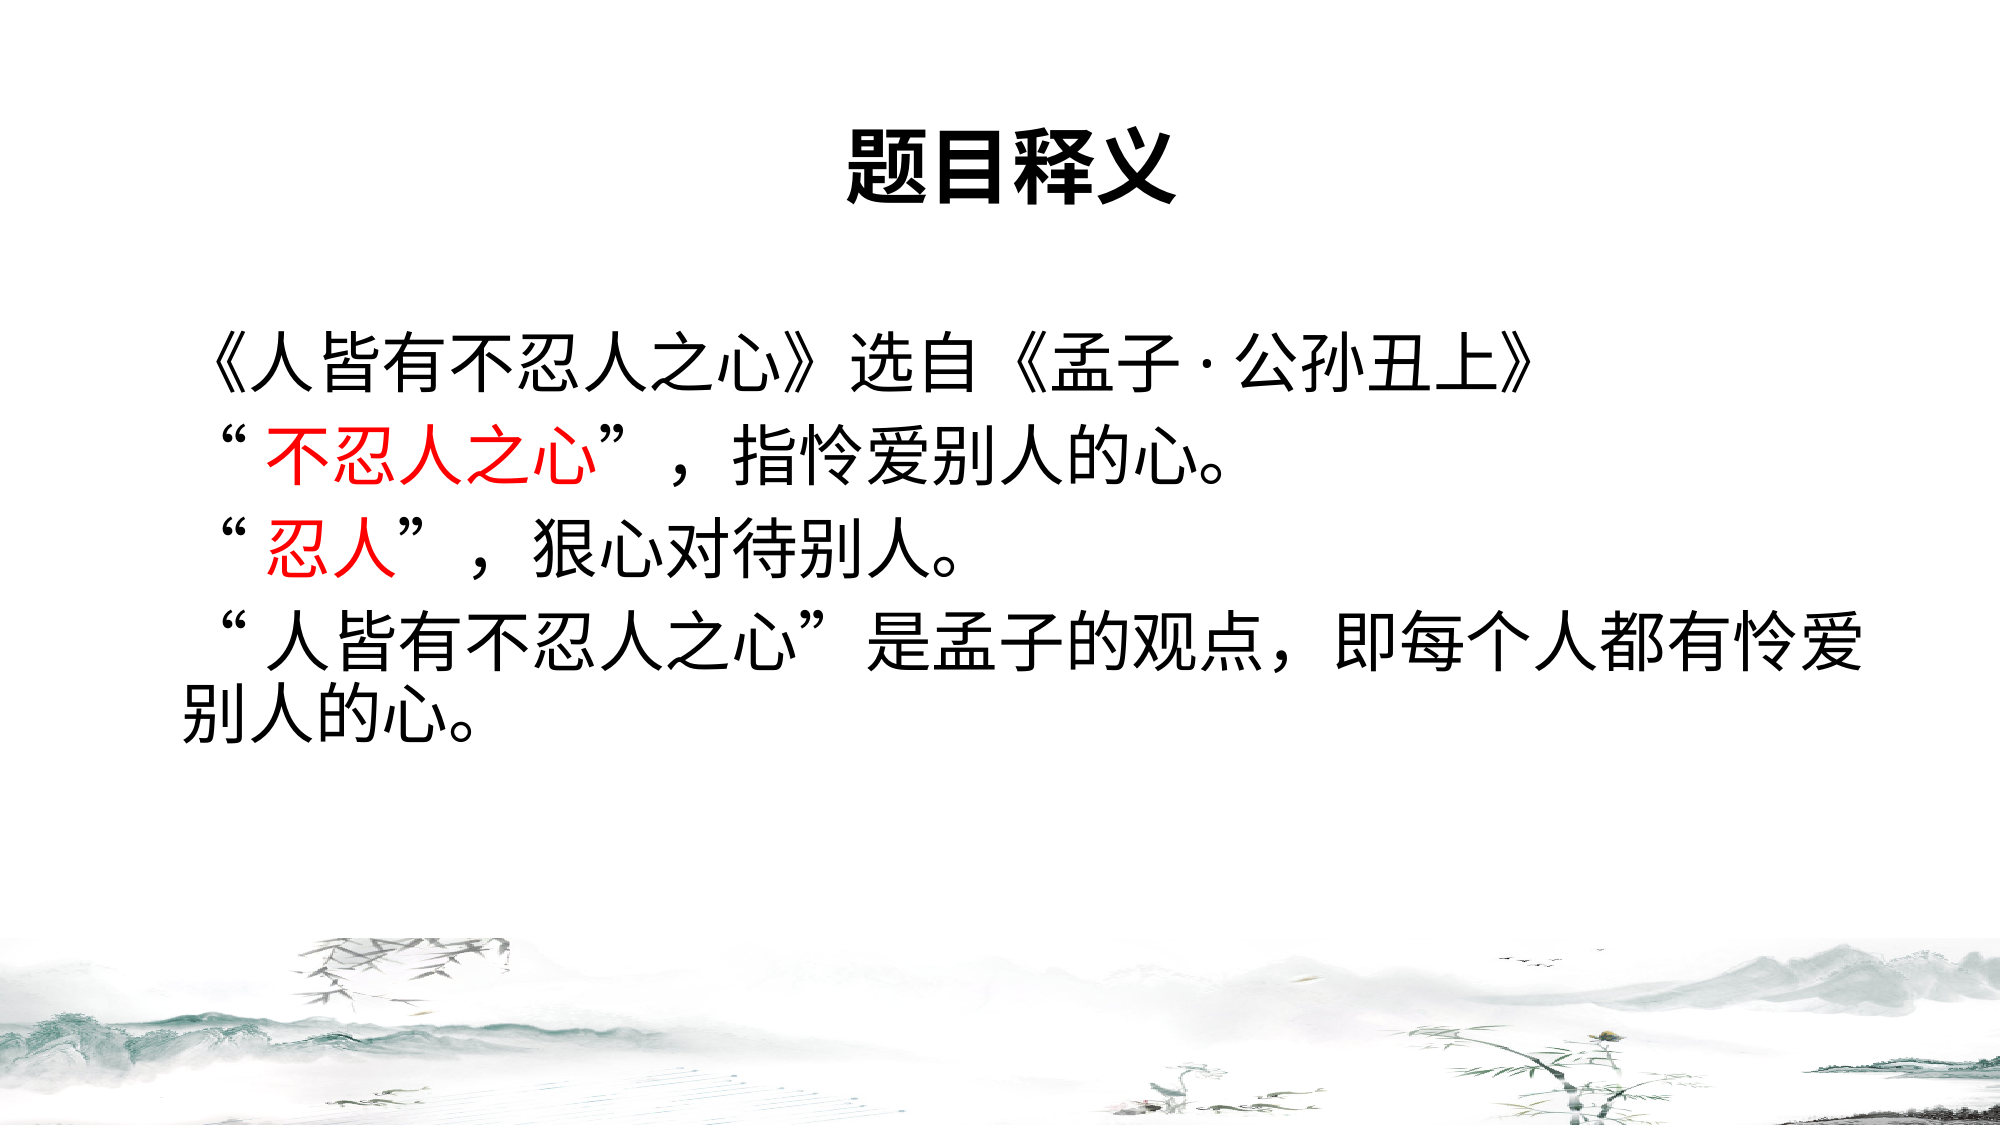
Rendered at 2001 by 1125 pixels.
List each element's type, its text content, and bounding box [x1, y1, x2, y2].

picture [0, 938, 2000, 1125]
text_box 《人皆有不忍人之心》选自《孟子·公孙丑上》 “不忍人之心”，指怜爱别人的心。 “忍人”，狠心对待别人。 “人皆有不忍人之心”是孟子的观点，即每个人都有怜爱别人的心。 [166, 322, 1903, 802]
text_box 题目释义 [548, 106, 1476, 222]
